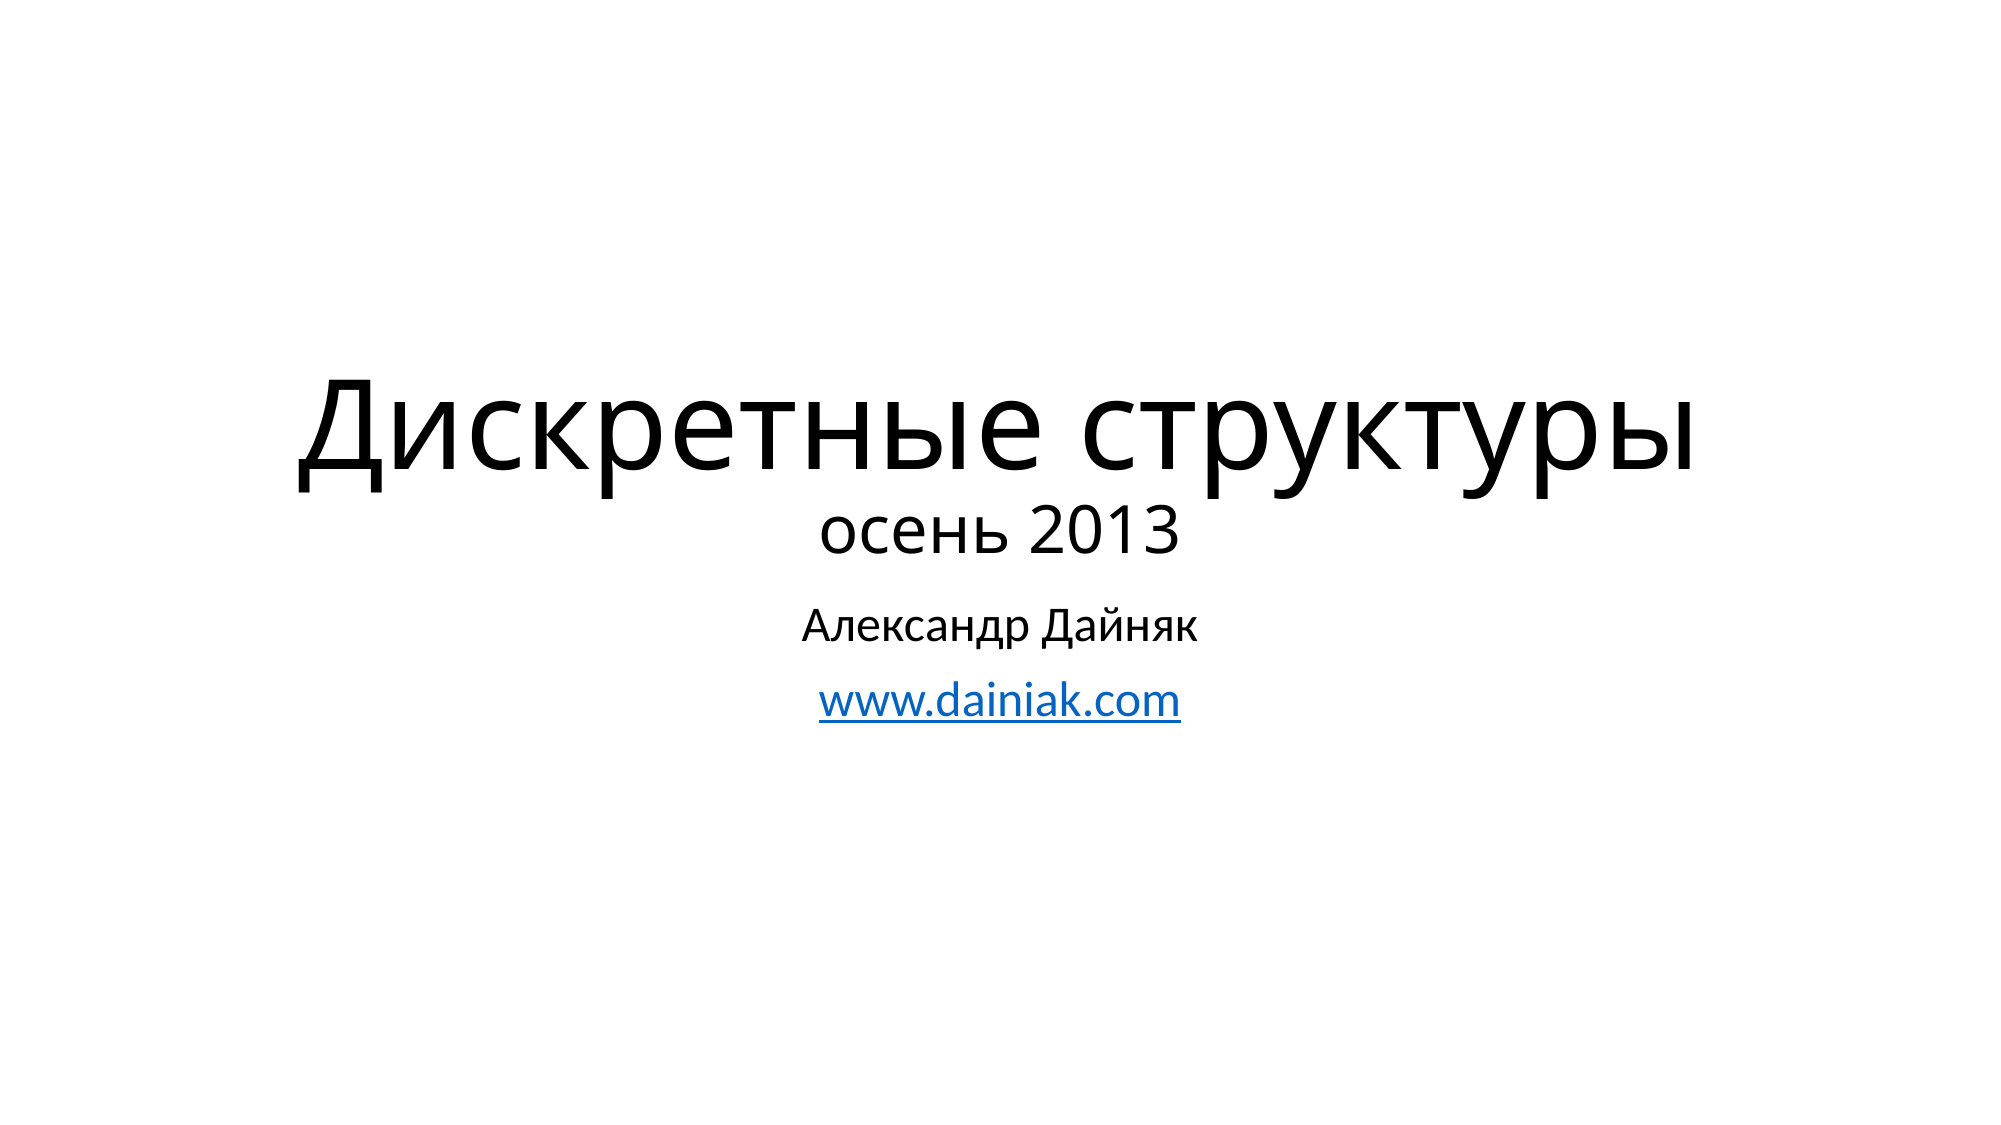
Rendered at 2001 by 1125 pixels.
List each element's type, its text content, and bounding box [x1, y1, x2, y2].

subtitle Александр Дайняк www.dainiak.com [249, 590, 1750, 863]
title Дискретные структуры осень 2013 [249, 184, 1750, 576]
